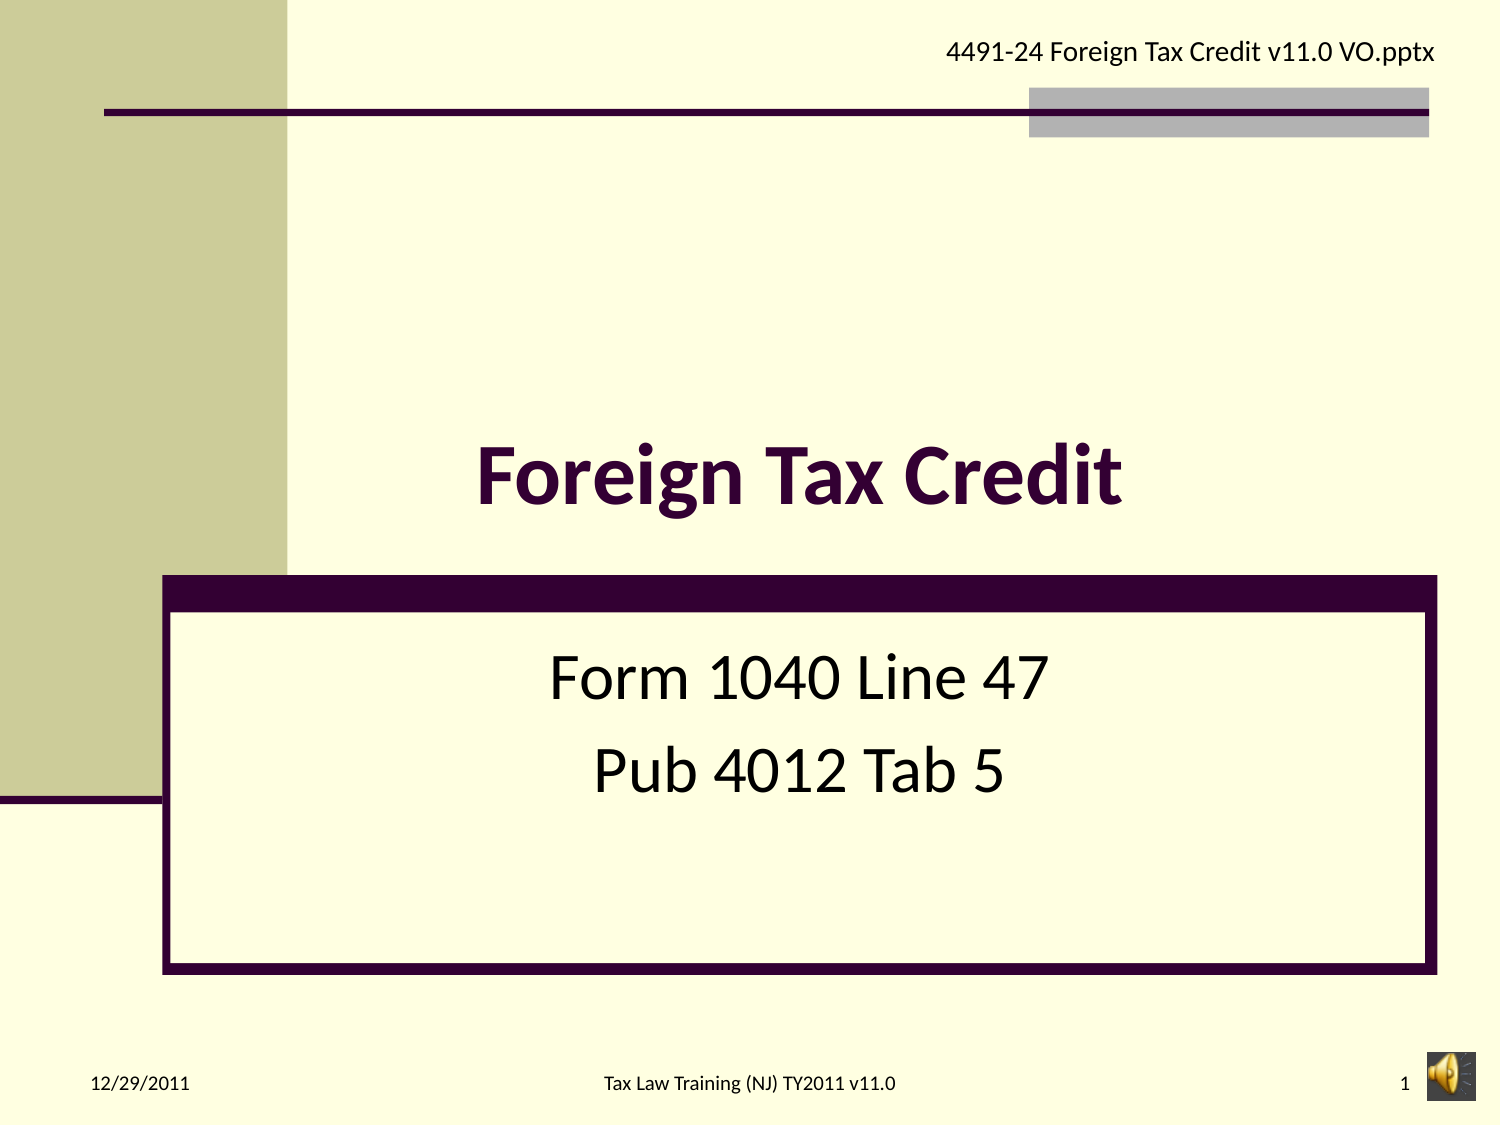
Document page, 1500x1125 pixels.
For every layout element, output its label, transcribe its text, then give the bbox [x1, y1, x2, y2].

subtitle Form 1040 Line 47 Pub 4012 Tab 5 [187, 624, 1413, 950]
title Foreign Tax Credit [162, 349, 1438, 591]
text_box 4491-24 Foreign Tax Credit v11.0 VO.pptx [487, 24, 1450, 75]
footer Tax Law Training (NJ) TY2011 v11.0 [512, 1049, 988, 1103]
picture [1426, 1051, 1477, 1102]
slide_number 1 [1074, 1049, 1426, 1103]
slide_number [74, 1049, 426, 1103]
